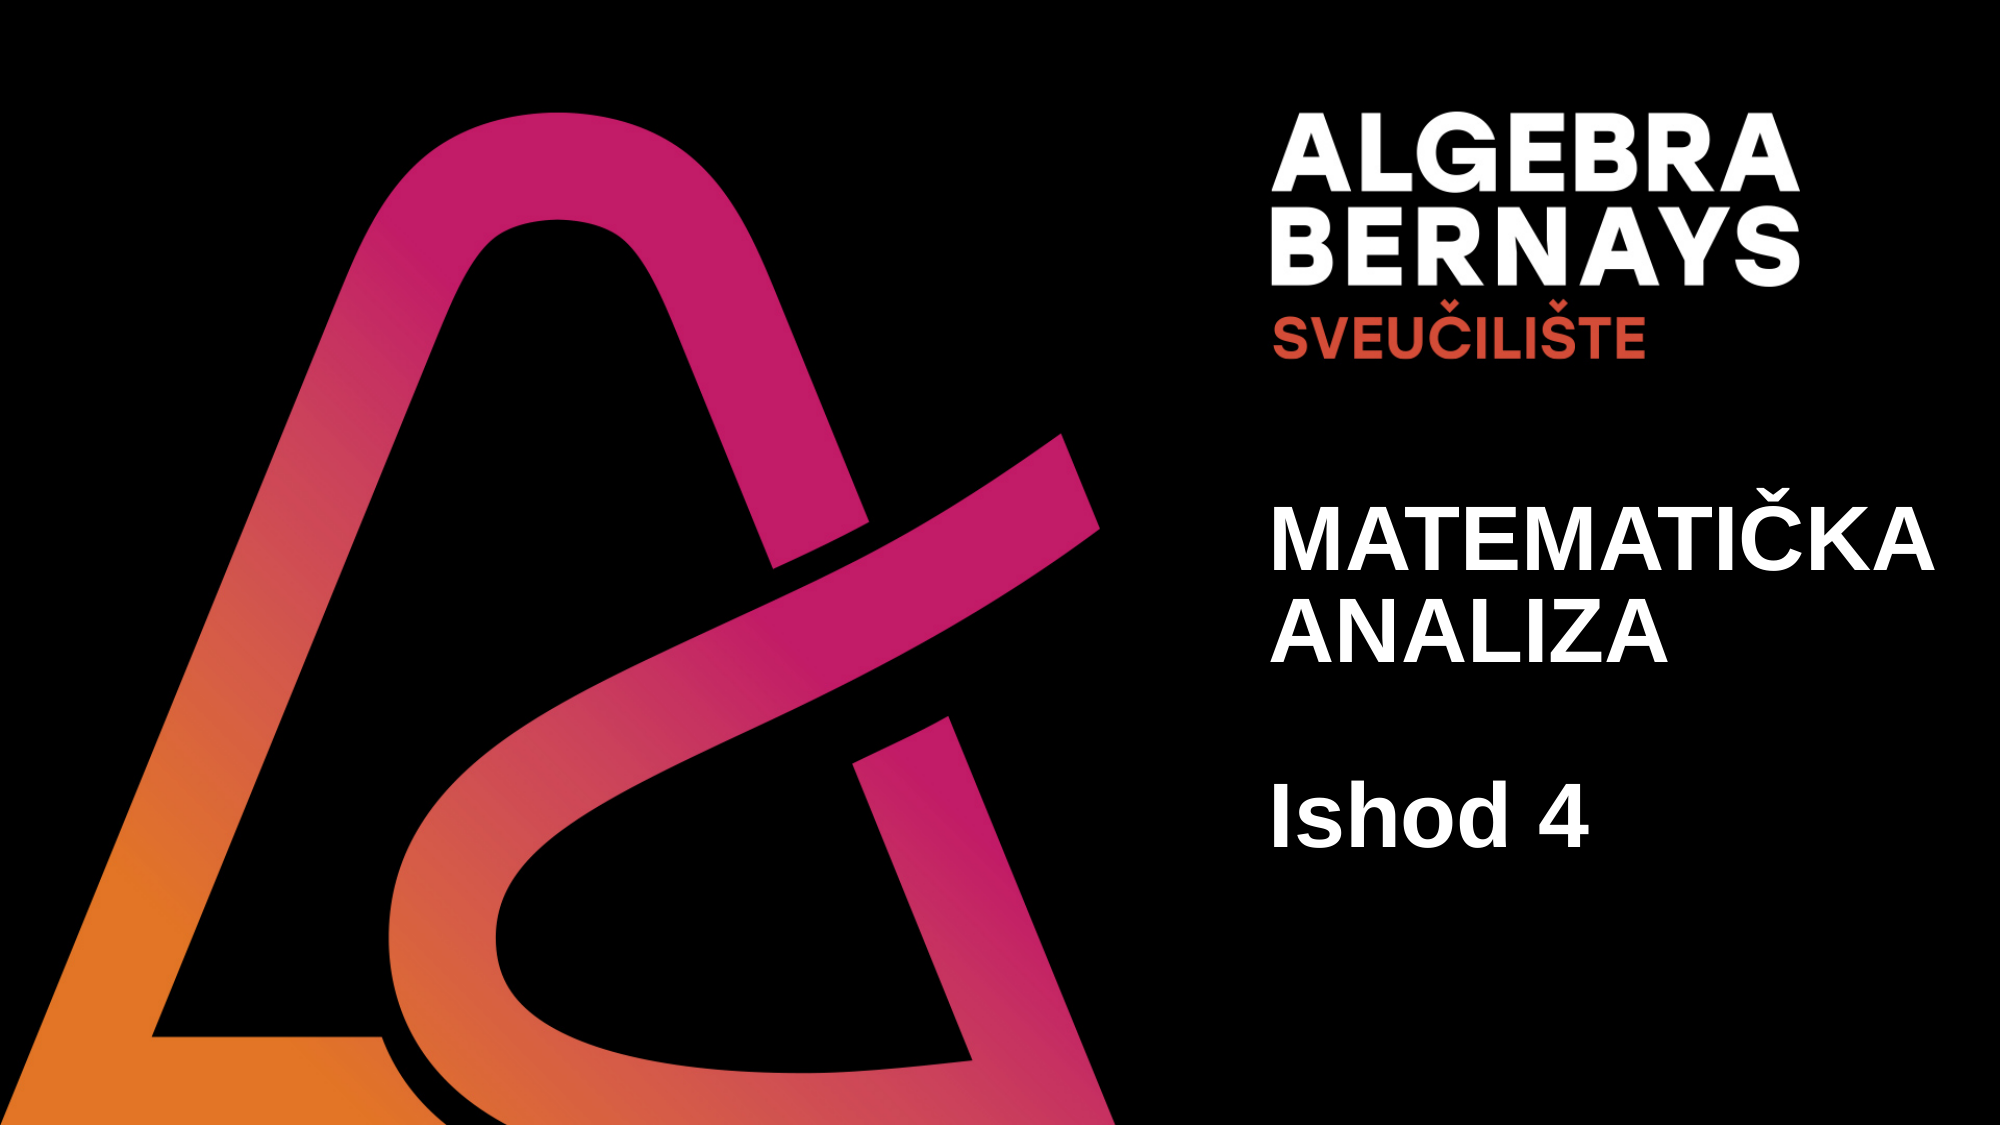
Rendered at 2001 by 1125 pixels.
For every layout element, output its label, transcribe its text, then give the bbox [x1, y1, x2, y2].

picture [0, 0, 2000, 1125]
text_box MATEMATIČKA ANALIZA Ishod 4 [1253, 489, 2000, 952]
